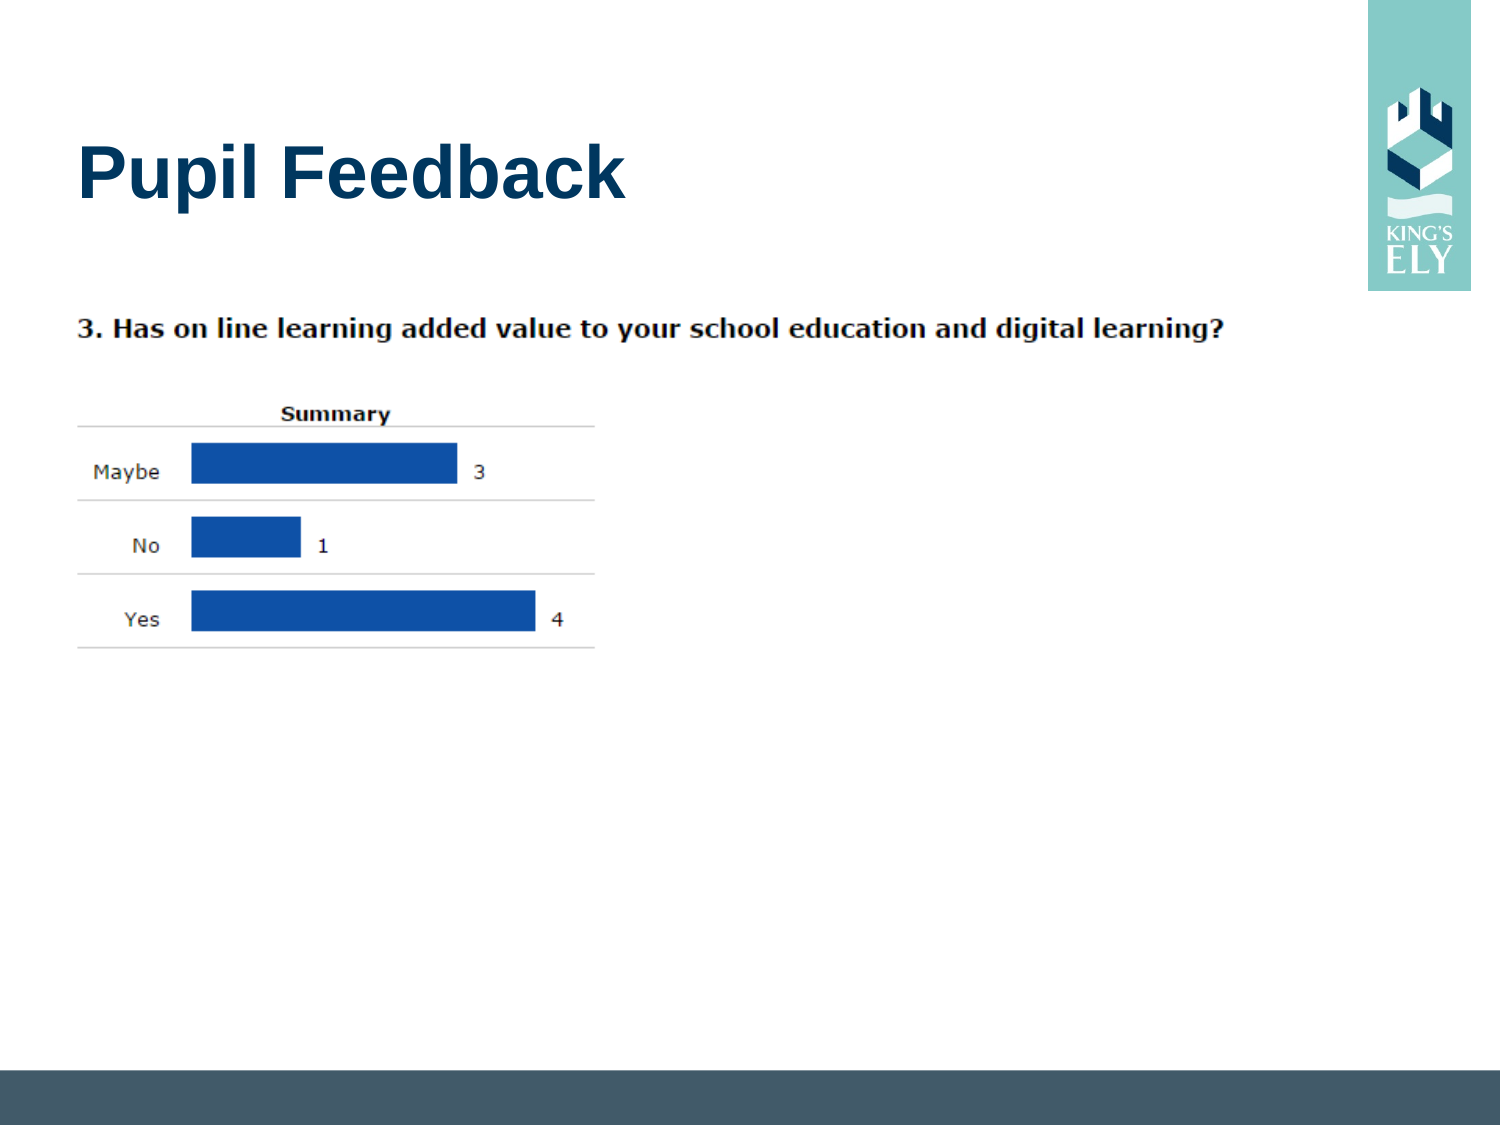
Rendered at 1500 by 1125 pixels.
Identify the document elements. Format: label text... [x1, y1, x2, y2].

picture [1368, 0, 1471, 291]
picture [62, 302, 1273, 666]
title Pupil Feedback [62, 82, 1329, 256]
